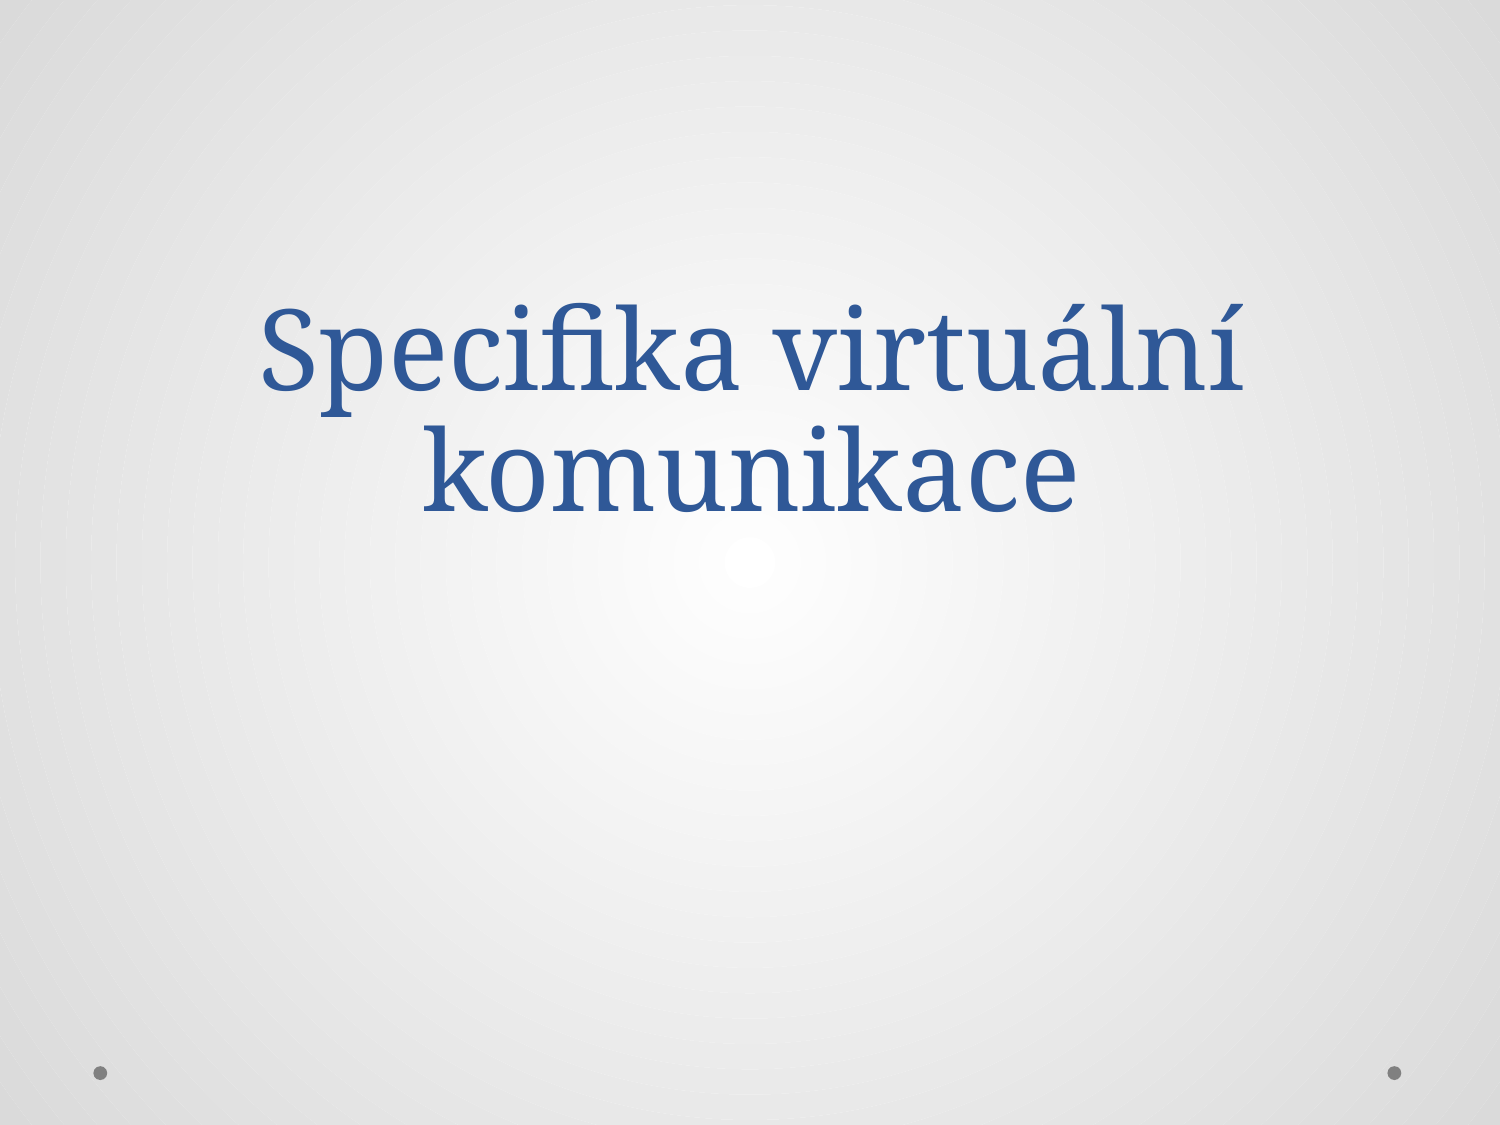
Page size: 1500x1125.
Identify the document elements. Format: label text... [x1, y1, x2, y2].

title Specifika virtuální komunikace [76, 278, 1427, 542]
